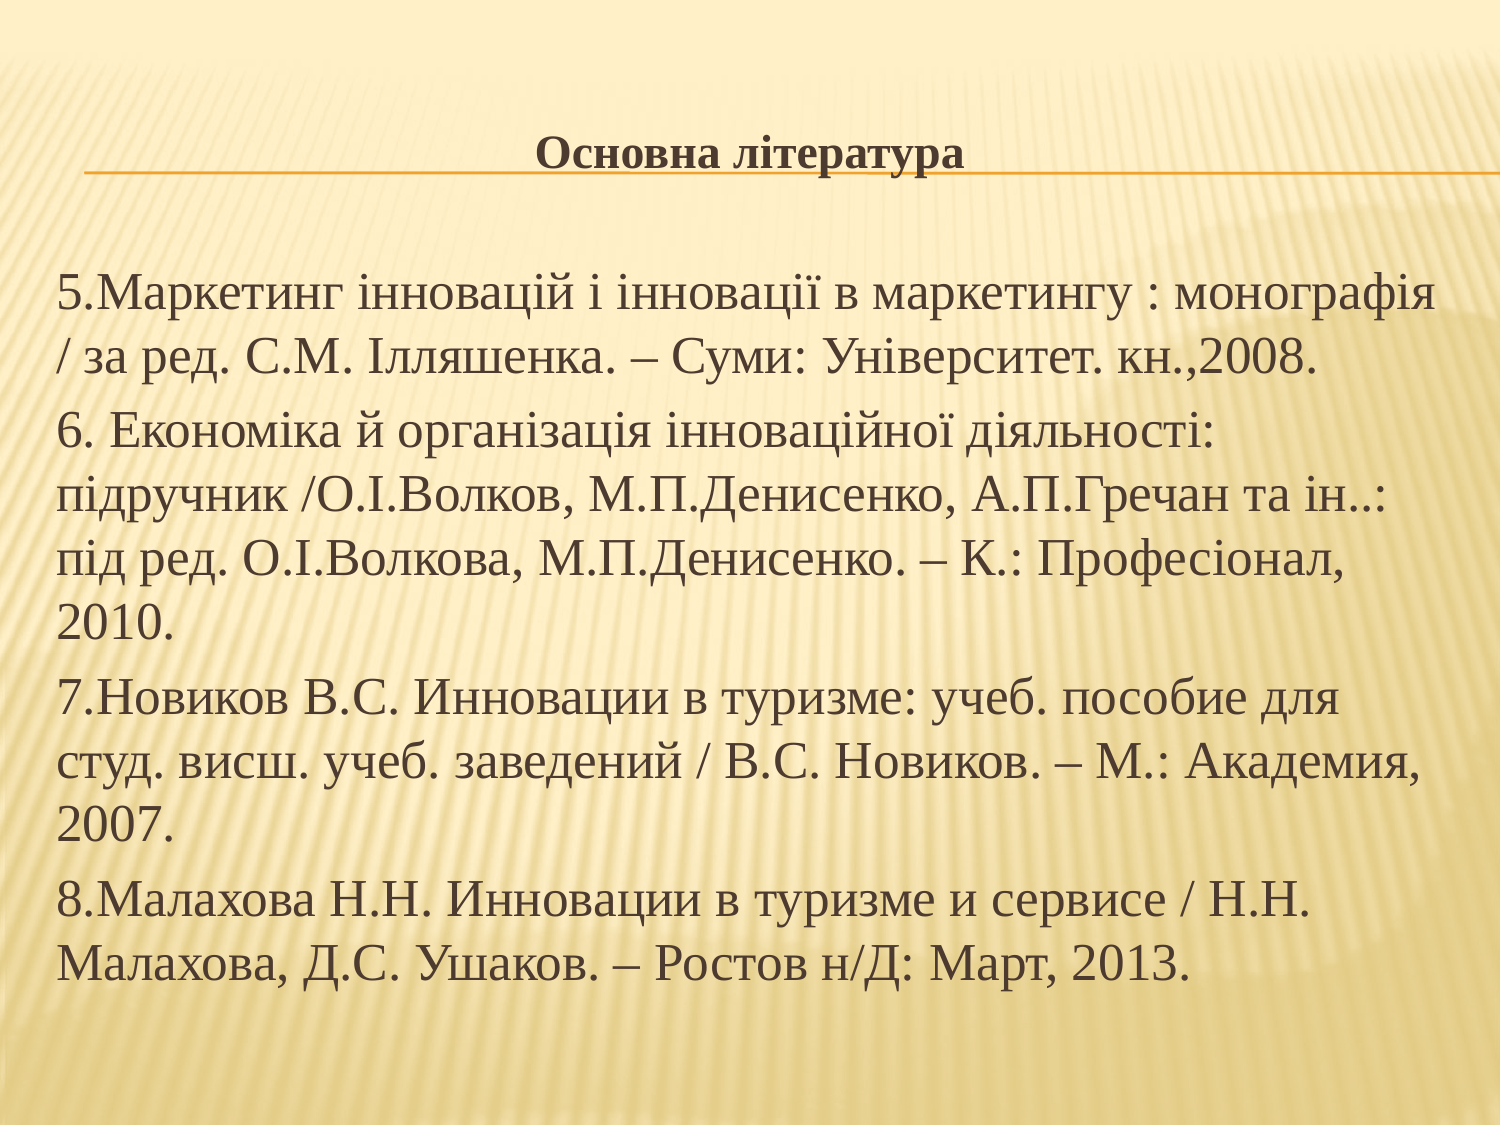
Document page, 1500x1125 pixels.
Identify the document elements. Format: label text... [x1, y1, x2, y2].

list Основна література 5.Маркетинг інновацій і інновації в маркетингу : монографія / за ред. С.М. Ілляшенка. – Суми: Університет. кн.,2008. 6. Економіка й організація інноваційної діяльності: підручник /О.І.Волков, М.П.Денисенко, А.П.Гречан та ін..: під ред. О.І.Волкова, М.П.Денисенко. – К.: Професіонал, 2010. 7.Новиков В.С. Инновации в туризме: учеб. пособие для студ. висш. учеб. заведений / В.С. Новиков. – М.: Академия, 2007. 8.Малахова Н.Н. Инновации в туризме и сервисе / Н.Н. Малахова, Д.С. Ушаков. – Ростов н/Д: Март, 2013. [41, 113, 1459, 1059]
